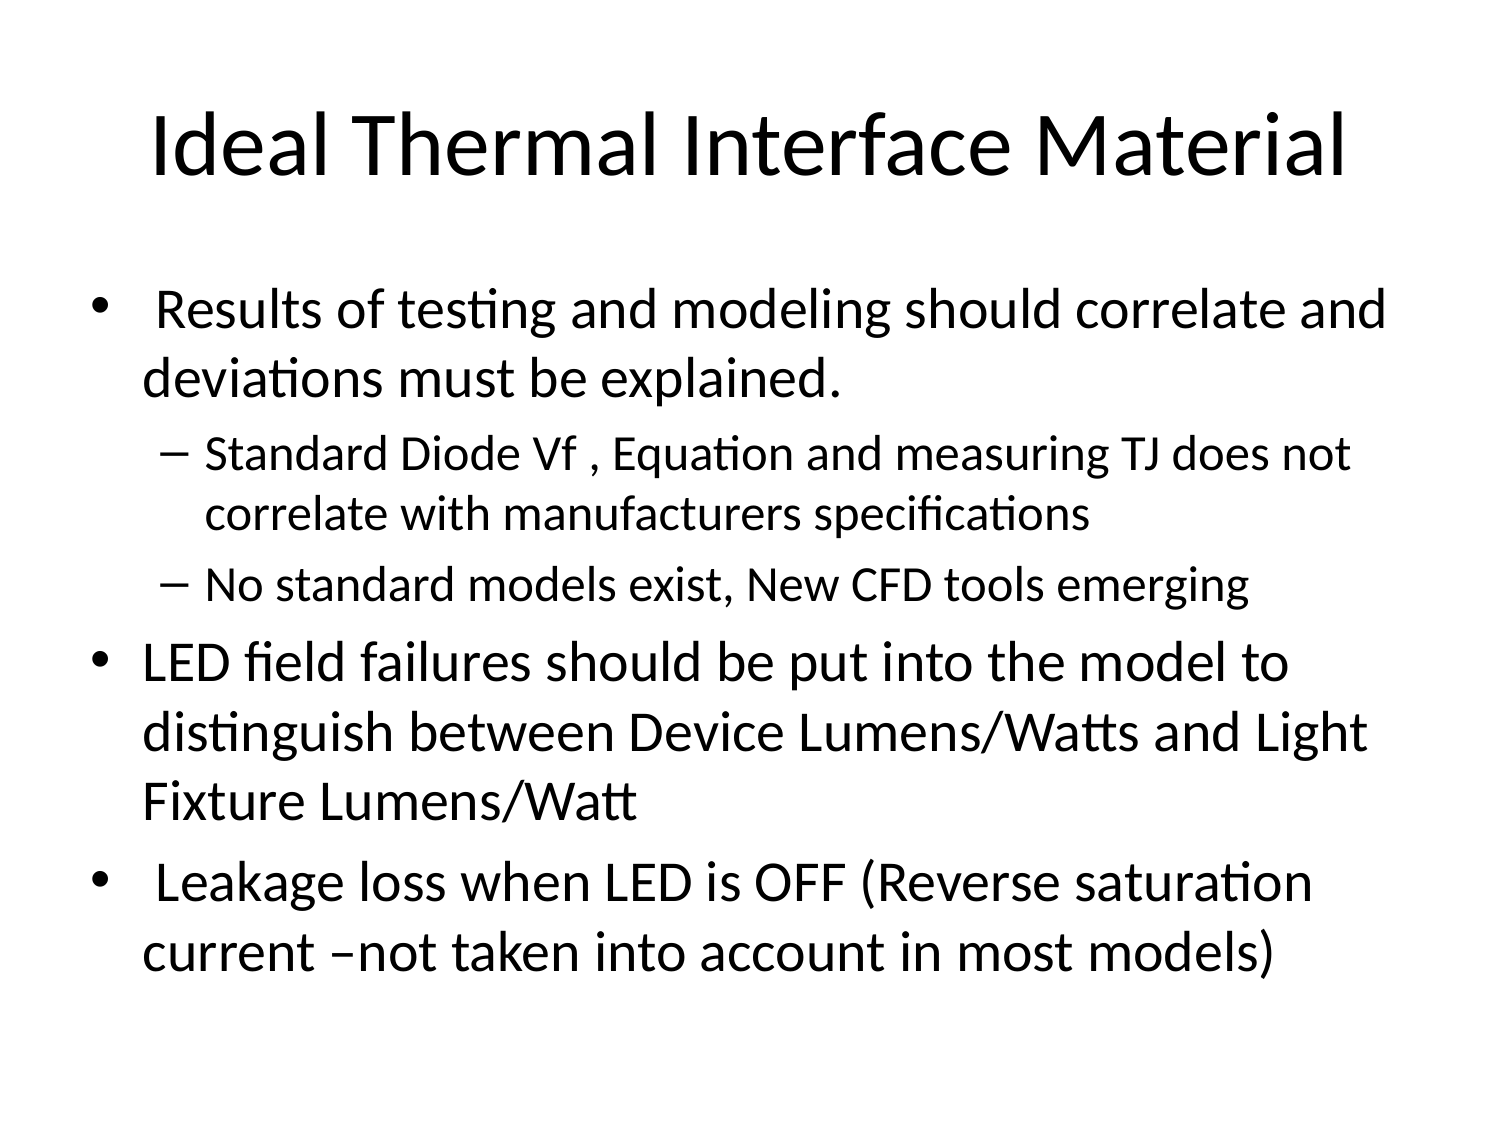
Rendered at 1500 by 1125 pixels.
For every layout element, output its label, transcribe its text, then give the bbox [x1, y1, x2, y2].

title Ideal Thermal Interface Material [75, 45, 1425, 233]
list Results of testing and modeling should correlate and deviations must be explained. Standard Diode Vf , Equation and measuring TJ does not correlate with manufacturers specifications No standard models exist, New CFD tools emerging LED field failures should be put into the model to distinguish between Device Lumens/Watts and Light Fixture Lumens/Watt Leakage loss when LED is OFF (Reverse saturation current –not taken into account in most models) [75, 262, 1425, 1005]
